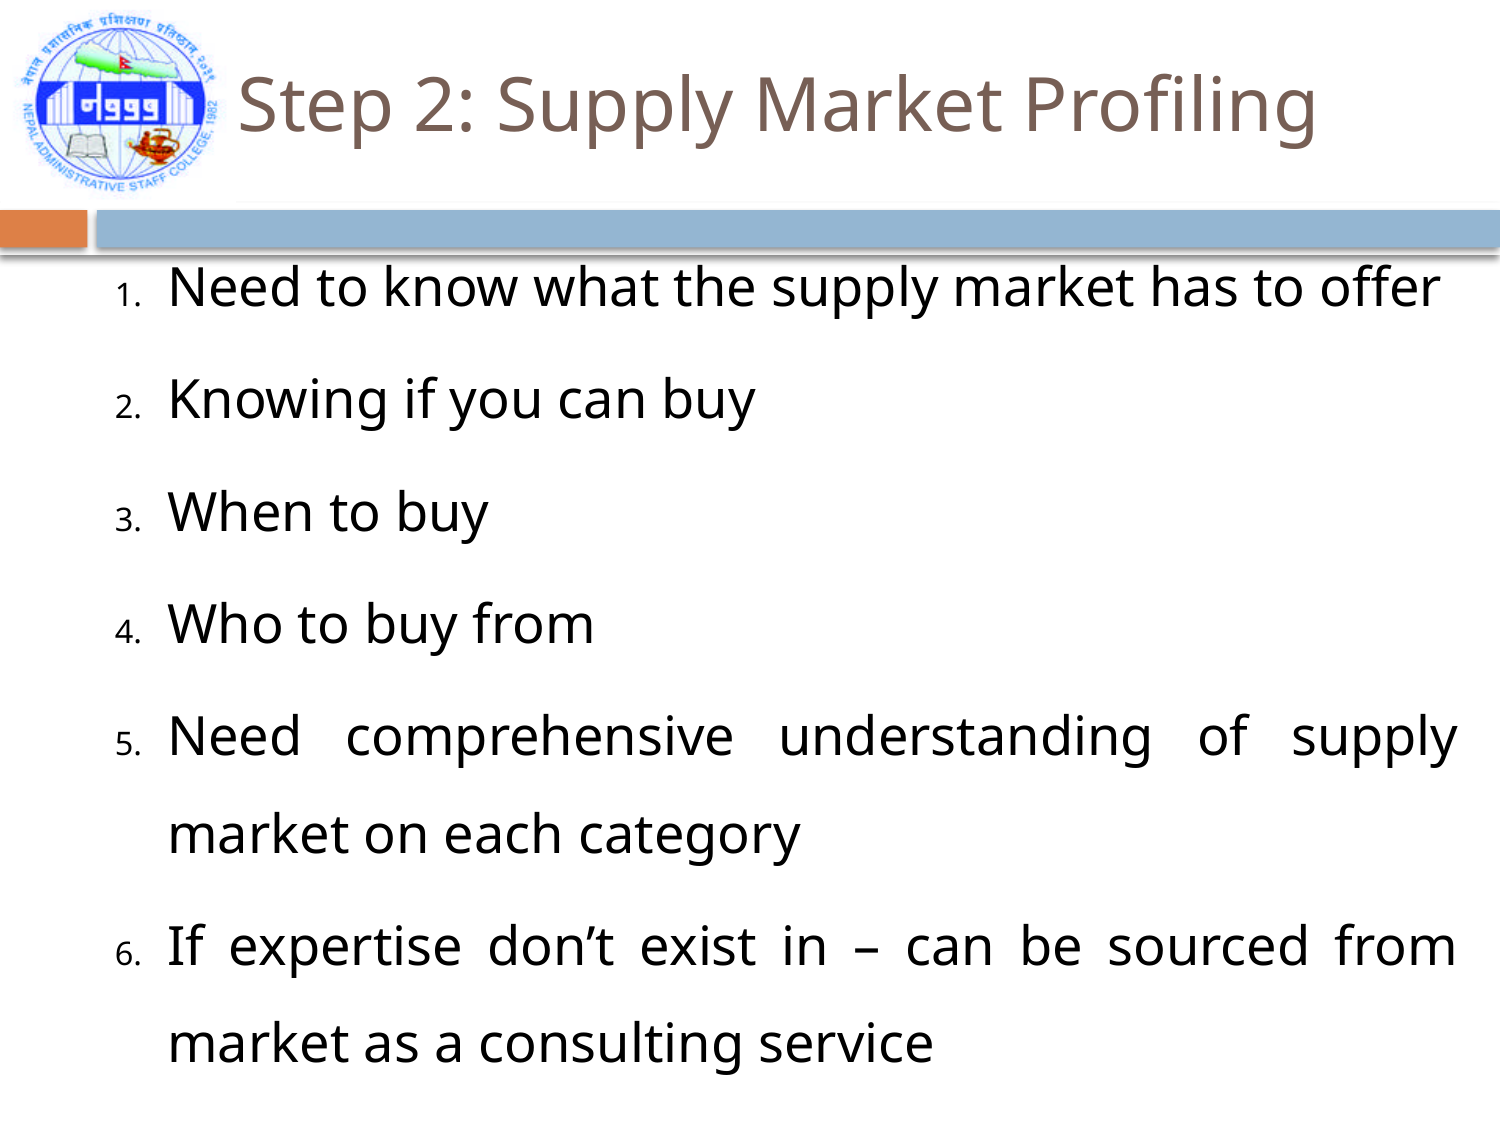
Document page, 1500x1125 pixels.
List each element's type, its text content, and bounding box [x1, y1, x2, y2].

text_box Step 2: Supply Market Profiling [223, 48, 1500, 154]
picture [1, 0, 236, 208]
list Need to know what the supply market has to offer Knowing if you can buy When to buy Who to buy from Need comprehensive understanding of supply market on each category If expertise don’t exist in – can be sourced from market as a consulting service [99, 212, 1475, 1100]
